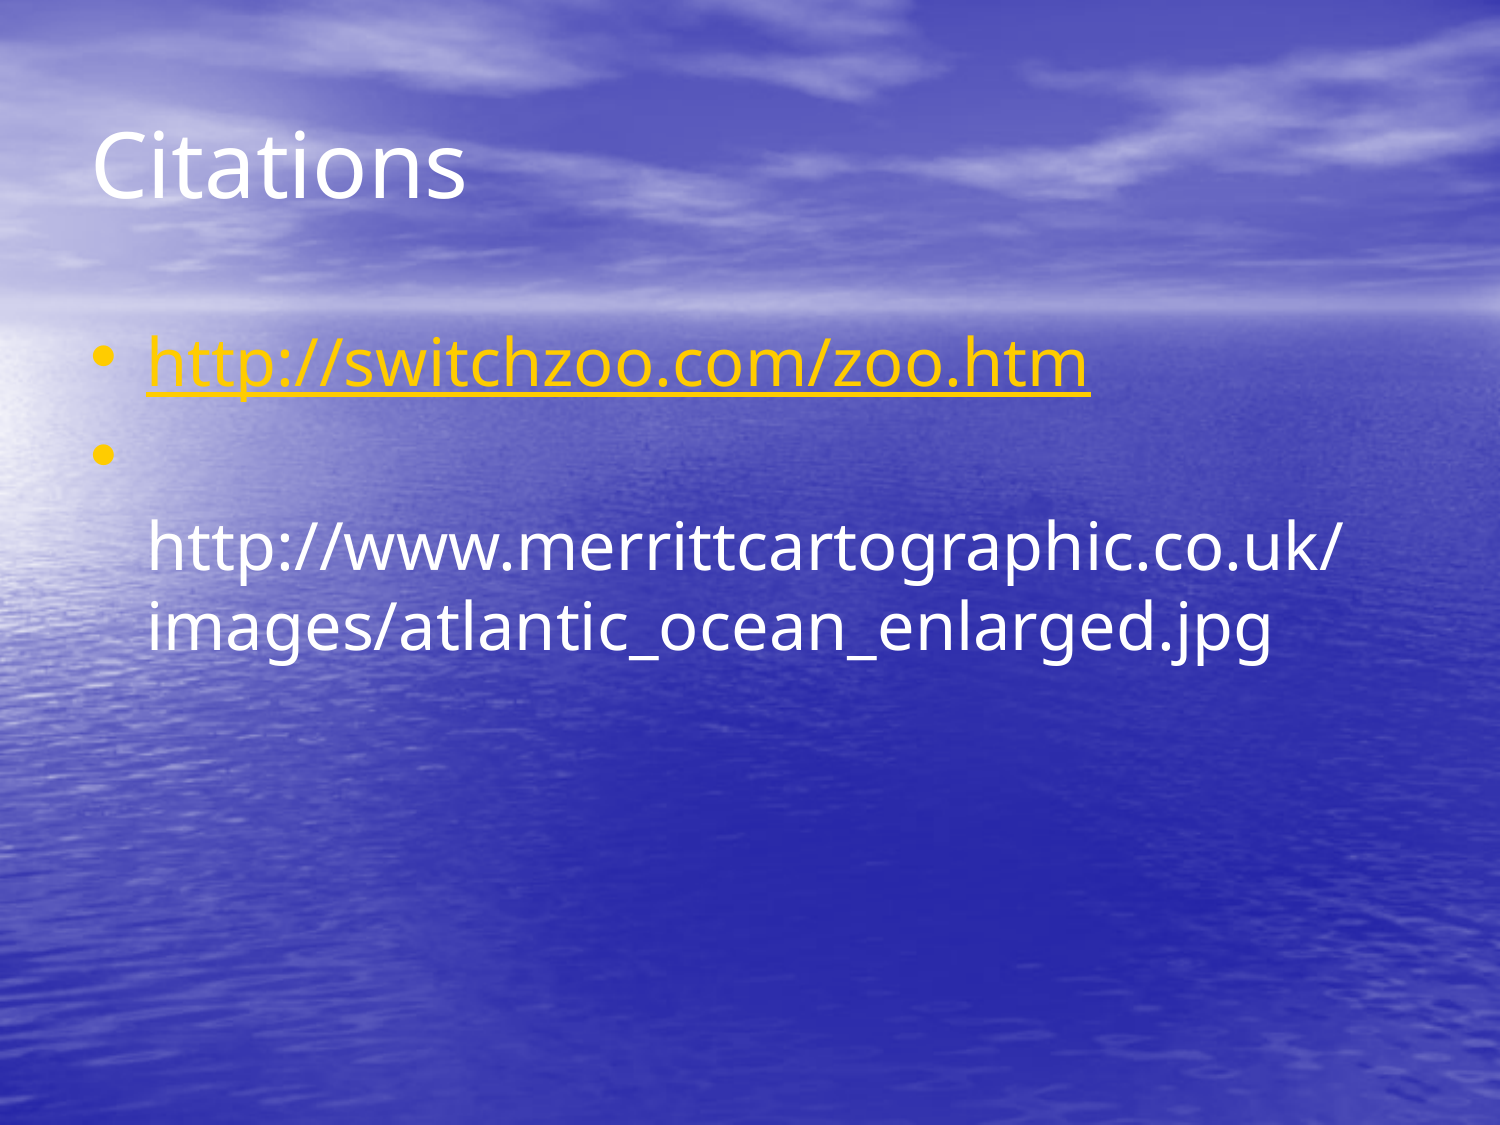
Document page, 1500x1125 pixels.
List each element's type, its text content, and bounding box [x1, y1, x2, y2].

title Citations [74, 47, 1426, 276]
list http://switchzoo.com/zoo.htm http://www.merrittcartographic.co.uk/images/atlantic_ocean_enlarged.jpg [74, 312, 1426, 988]
